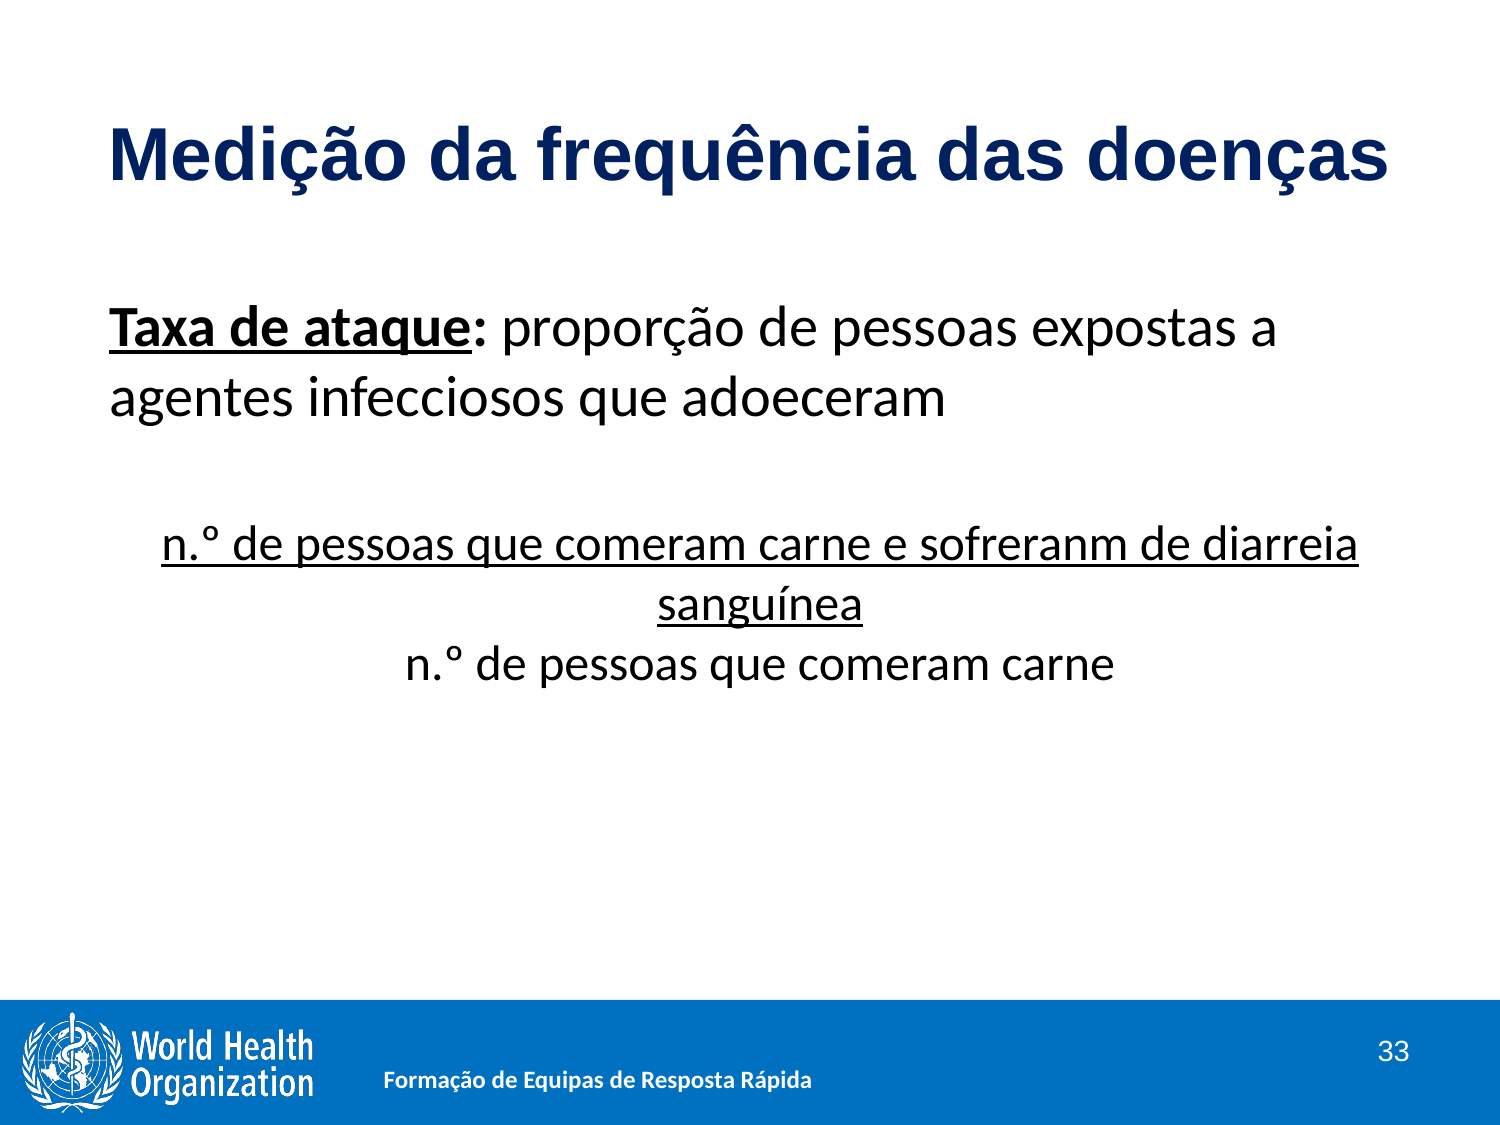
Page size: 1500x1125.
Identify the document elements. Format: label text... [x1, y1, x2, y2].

picture [21, 1012, 313, 1113]
slide_number 33 [1074, 1024, 1425, 1103]
title Medição da frequência das doenças [74, 91, 1426, 209]
text_box Taxa de ataque: proporção de pessoas expostas a agentes infecciosos que adoeceram n.º de pessoas que comeram carne e sofreranm de diarreia sanguínea n.º de pessoas que comeram carne [94, 208, 1426, 829]
